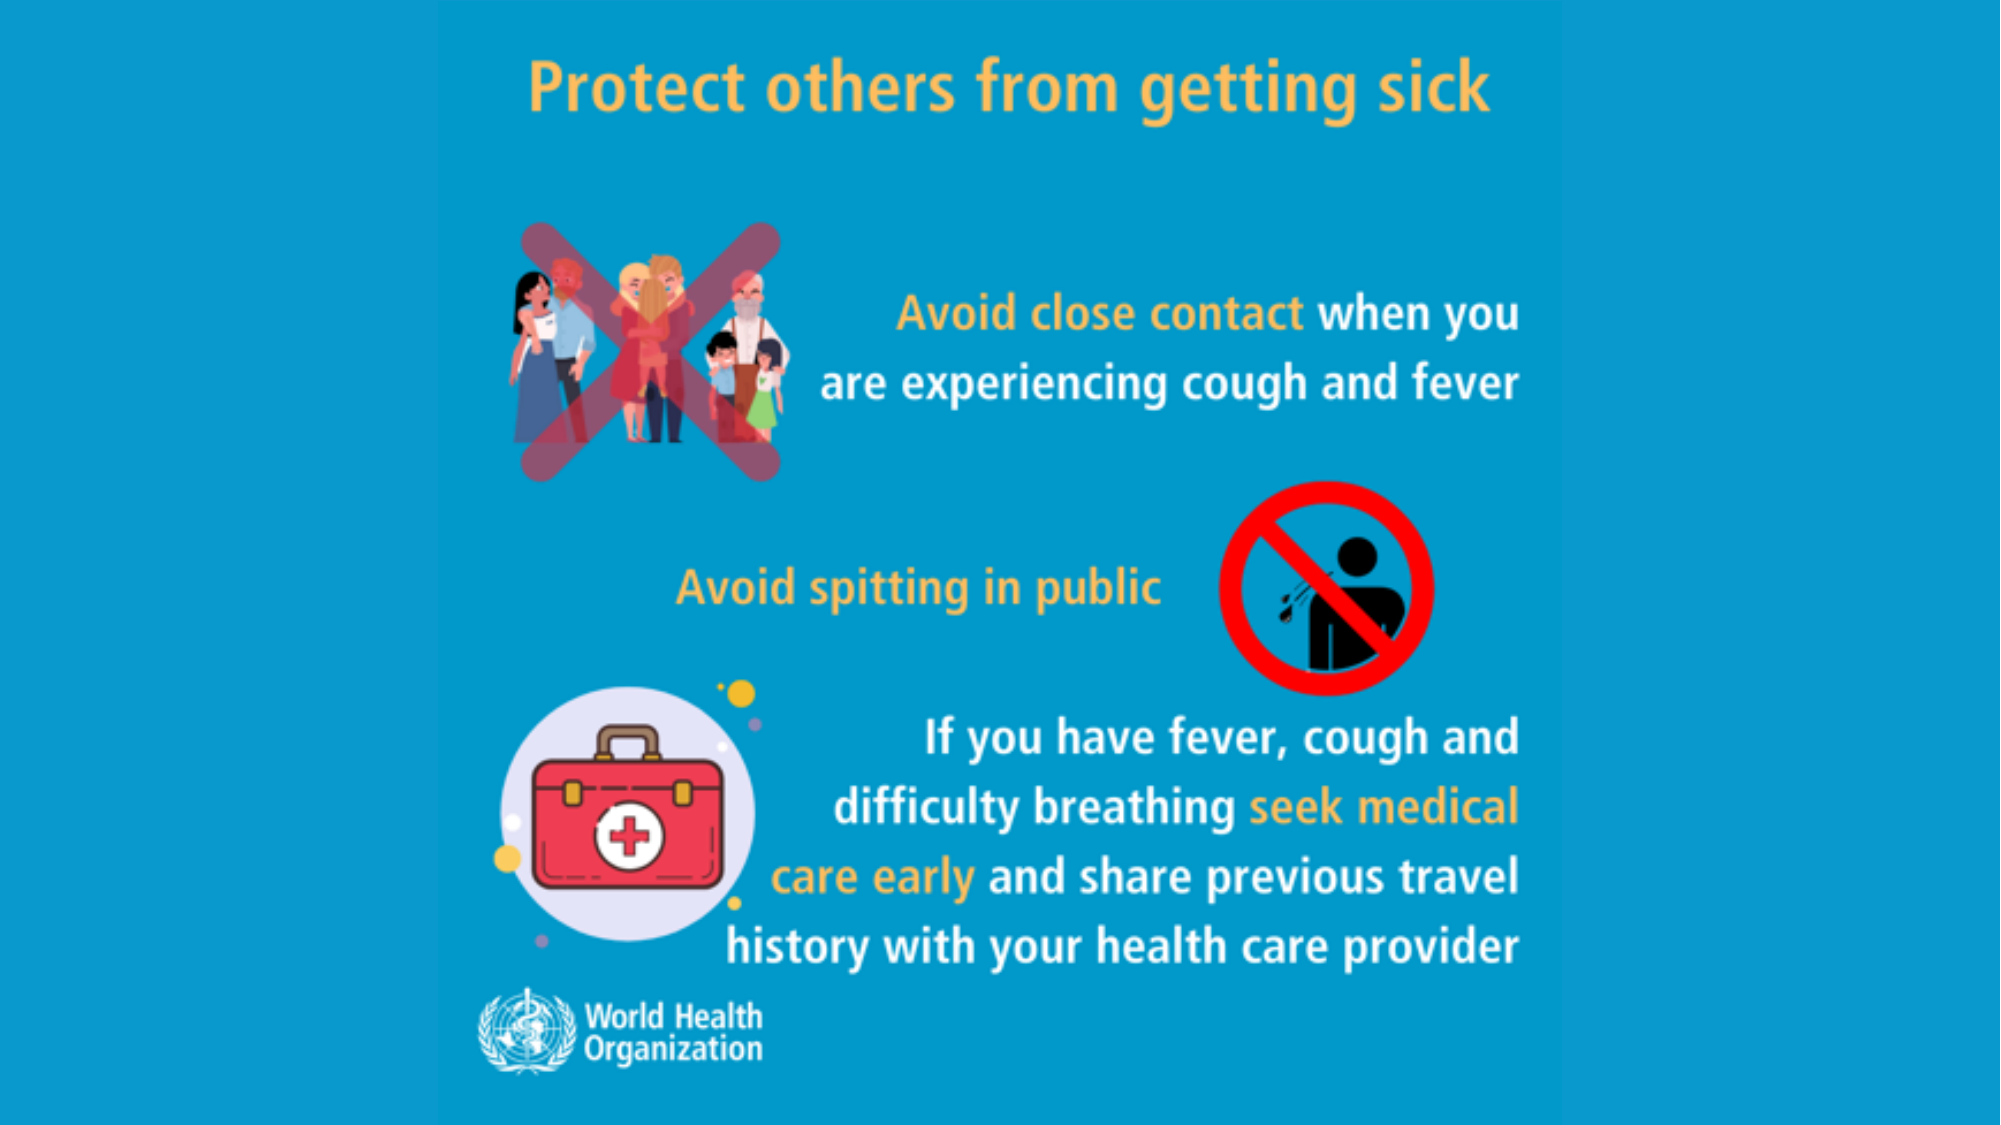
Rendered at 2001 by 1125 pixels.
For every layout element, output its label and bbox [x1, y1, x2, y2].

picture [929, 72, 955, 113]
picture [1037, 577, 1061, 615]
picture [759, 567, 767, 574]
picture [873, 866, 896, 894]
picture [567, 73, 589, 112]
picture [1460, 56, 1490, 112]
picture [767, 929, 801, 963]
picture [728, 924, 750, 963]
picture [1382, 302, 1404, 330]
picture [818, 866, 833, 894]
picture [585, 1001, 663, 1030]
picture [975, 56, 999, 112]
picture [1430, 372, 1453, 401]
picture [1066, 72, 1117, 112]
picture [862, 786, 870, 793]
picture [1103, 797, 1125, 825]
picture [1098, 924, 1119, 963]
picture [1373, 361, 1397, 401]
picture [1458, 866, 1482, 894]
picture [1414, 936, 1437, 963]
picture [926, 715, 955, 754]
picture [670, 1037, 718, 1061]
picture [804, 936, 828, 963]
picture [992, 291, 1015, 330]
picture [1483, 866, 1506, 894]
picture [1032, 302, 1050, 330]
picture [1345, 936, 1368, 974]
picture [922, 936, 930, 963]
picture [1140, 72, 1174, 128]
picture [967, 727, 990, 765]
picture [1002, 373, 1029, 400]
picture [1168, 715, 1186, 754]
picture [754, 925, 762, 933]
picture [951, 302, 976, 330]
picture [1251, 866, 1273, 894]
picture [1325, 726, 1349, 755]
picture [1053, 291, 1061, 330]
picture [1016, 866, 1038, 894]
picture [1218, 480, 1435, 697]
picture [873, 784, 916, 824]
picture [921, 797, 939, 825]
picture [1172, 302, 1195, 331]
picture [767, 72, 801, 113]
picture [1089, 565, 1112, 605]
picture [1444, 303, 1467, 341]
picture [730, 577, 755, 606]
picture [1454, 373, 1477, 400]
picture [1378, 727, 1402, 765]
picture [493, 687, 755, 942]
picture [836, 866, 858, 894]
picture [1322, 72, 1356, 128]
picture [1352, 727, 1375, 755]
picture [1211, 797, 1234, 835]
picture [1469, 302, 1492, 331]
picture [1133, 726, 1154, 755]
picture [990, 936, 1013, 974]
picture [1435, 866, 1455, 894]
picture [1027, 72, 1061, 113]
picture [1451, 797, 1458, 825]
picture [864, 372, 886, 401]
picture [907, 567, 914, 574]
picture [652, 1041, 667, 1061]
picture [728, 896, 741, 910]
picture [1101, 855, 1149, 894]
picture [675, 568, 706, 604]
picture [1108, 727, 1130, 754]
picture [755, 936, 762, 963]
picture [804, 63, 828, 113]
picture [1371, 936, 1386, 963]
picture [1066, 302, 1089, 331]
picture [1313, 866, 1363, 894]
picture [869, 571, 904, 605]
picture [907, 577, 914, 604]
picture [771, 565, 794, 605]
picture [977, 372, 999, 401]
picture [1405, 715, 1428, 754]
picture [992, 726, 1015, 755]
picture [1130, 577, 1137, 604]
picture [1443, 726, 1465, 755]
picture [509, 222, 791, 482]
picture [1348, 372, 1370, 400]
picture [1020, 362, 1029, 369]
picture [951, 372, 974, 410]
picture [1057, 372, 1080, 400]
picture [1304, 726, 1324, 755]
picture [1117, 565, 1125, 604]
picture [1174, 924, 1181, 963]
picture [1398, 786, 1446, 825]
picture [1236, 726, 1257, 755]
picture [1267, 296, 1303, 330]
picture [721, 1041, 762, 1061]
picture [1083, 372, 1114, 401]
picture [1504, 936, 1520, 963]
picture [1451, 924, 1476, 963]
picture [721, 63, 745, 113]
picture [1041, 855, 1064, 894]
picture [1440, 936, 1448, 963]
picture [728, 1001, 762, 1030]
picture [1278, 747, 1287, 760]
picture [675, 1003, 725, 1030]
picture [1451, 786, 1458, 793]
picture [986, 577, 994, 604]
picture [1412, 360, 1429, 400]
picture [896, 293, 926, 330]
picture [1003, 73, 1024, 112]
picture [1064, 577, 1086, 605]
picture [592, 72, 626, 113]
picture [1013, 936, 1038, 963]
picture [1058, 715, 1105, 755]
picture [986, 567, 994, 574]
picture [811, 577, 854, 615]
picture [1200, 302, 1220, 330]
picture [1186, 726, 1209, 755]
picture [859, 577, 866, 604]
picture [1223, 297, 1264, 330]
picture [1428, 72, 1455, 113]
picture [926, 373, 948, 400]
picture [706, 577, 730, 604]
picture [979, 292, 988, 330]
picture [1290, 936, 1303, 963]
picture [820, 372, 843, 401]
picture [1257, 372, 1280, 410]
picture [1172, 786, 1181, 793]
picture [585, 1035, 649, 1069]
picture [933, 924, 974, 963]
picture [898, 866, 920, 894]
picture [1379, 72, 1405, 113]
picture [1504, 373, 1520, 400]
picture [1204, 372, 1228, 401]
picture [926, 302, 950, 330]
picture [1035, 786, 1059, 825]
picture [1112, 302, 1135, 331]
picture [1127, 791, 1144, 825]
picture [1285, 72, 1317, 112]
picture [1184, 924, 1226, 963]
picture [1105, 362, 1114, 369]
picture [1411, 58, 1422, 67]
picture [1496, 303, 1518, 330]
picture [656, 72, 688, 113]
picture [1306, 936, 1328, 963]
picture [1479, 936, 1501, 963]
picture [831, 56, 863, 112]
picture [1359, 797, 1394, 825]
picture [1172, 797, 1181, 825]
picture [942, 855, 976, 905]
picture [1268, 58, 1278, 67]
picture [1389, 936, 1412, 963]
picture [1130, 567, 1137, 574]
picture [859, 567, 867, 574]
picture [1078, 797, 1101, 825]
picture [1268, 73, 1278, 112]
picture [1509, 786, 1517, 825]
picture [1067, 936, 1082, 963]
picture [919, 577, 968, 615]
picture [1285, 361, 1306, 400]
picture [1317, 291, 1379, 330]
picture [1366, 866, 1384, 894]
picture [1019, 727, 1041, 755]
picture [1041, 936, 1064, 963]
picture [1322, 786, 1343, 825]
picture [531, 60, 563, 112]
picture [1123, 936, 1145, 963]
picture [759, 577, 767, 604]
picture [883, 936, 920, 963]
picture [903, 372, 923, 401]
picture [1495, 715, 1518, 755]
picture [990, 866, 1011, 894]
picture [1242, 936, 1285, 963]
picture [1440, 925, 1448, 933]
picture [1407, 302, 1430, 330]
picture [1142, 577, 1161, 606]
picture [1469, 726, 1491, 754]
picture [862, 797, 870, 824]
picture [847, 373, 861, 400]
picture [1214, 63, 1263, 113]
picture [997, 577, 1020, 604]
picture [1479, 372, 1501, 401]
picture [969, 786, 976, 824]
picture [1276, 855, 1310, 894]
picture [924, 866, 939, 894]
picture [1211, 727, 1234, 754]
picture [1184, 372, 1202, 401]
picture [477, 987, 577, 1075]
picture [1186, 797, 1207, 824]
picture [1147, 786, 1169, 824]
picture [1262, 727, 1276, 754]
picture [1062, 797, 1077, 824]
picture [1179, 72, 1211, 113]
picture [629, 63, 653, 113]
picture [748, 717, 762, 732]
picture [905, 72, 926, 112]
picture [1462, 797, 1505, 825]
picture [1250, 797, 1317, 825]
picture [535, 934, 549, 949]
picture [1092, 302, 1110, 330]
picture [716, 682, 725, 691]
picture [692, 72, 720, 113]
picture [1398, 860, 1432, 894]
picture [979, 790, 1020, 835]
picture [831, 936, 870, 974]
picture [1322, 372, 1345, 401]
picture [727, 680, 755, 708]
picture [922, 925, 930, 933]
picture [1147, 936, 1170, 963]
picture [1232, 373, 1253, 401]
picture [1207, 866, 1250, 905]
picture [1143, 372, 1167, 410]
picture [834, 786, 858, 825]
picture [942, 797, 965, 825]
picture [1080, 866, 1098, 894]
picture [1509, 855, 1517, 894]
picture [1032, 372, 1054, 401]
picture [1151, 302, 1170, 330]
picture [1170, 866, 1191, 894]
picture [1152, 866, 1167, 894]
picture [1412, 74, 1421, 112]
picture [868, 72, 900, 113]
picture [771, 866, 815, 894]
picture [1118, 372, 1140, 400]
